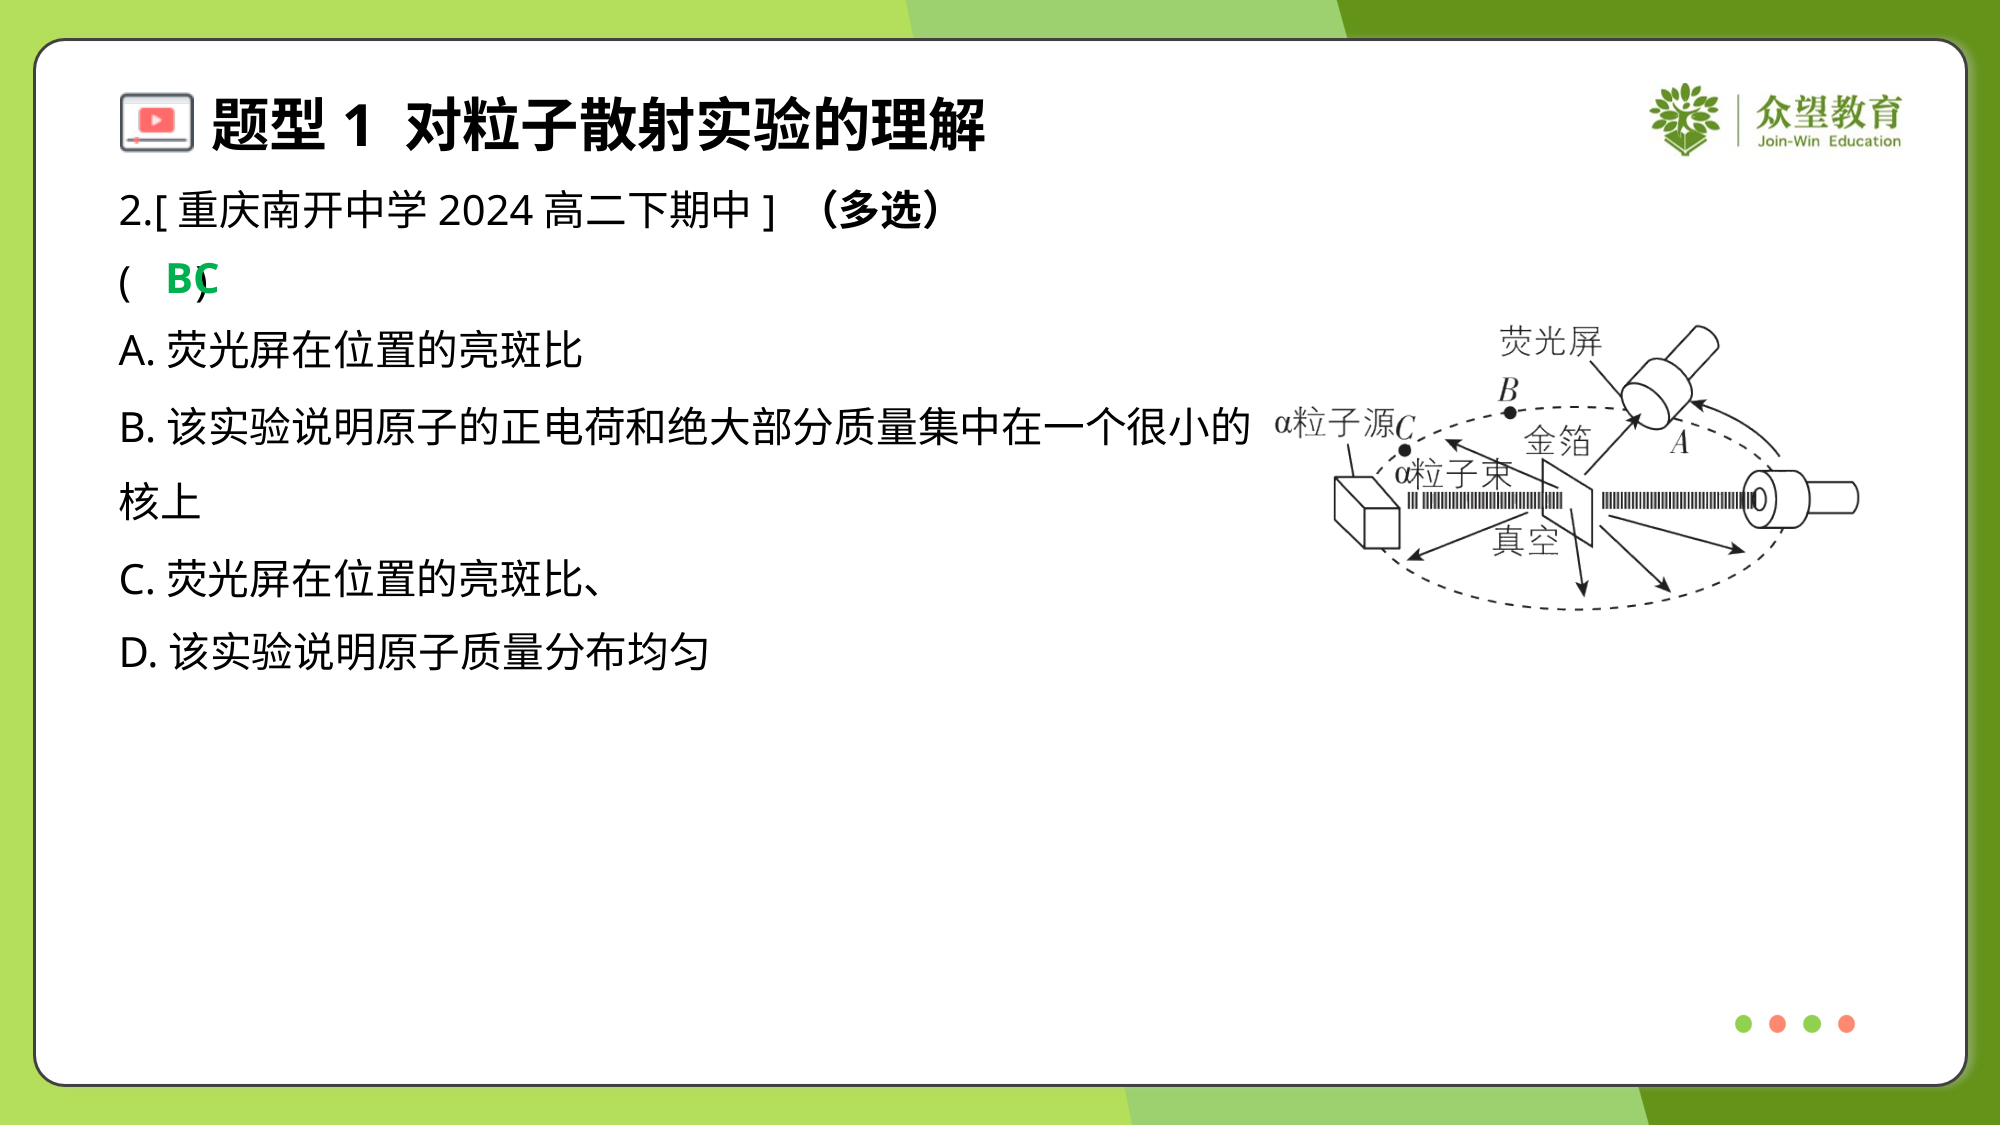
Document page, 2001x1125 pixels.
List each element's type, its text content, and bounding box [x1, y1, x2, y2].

picture [0, 0, 2000, 1125]
text_box BC [149, 230, 236, 295]
